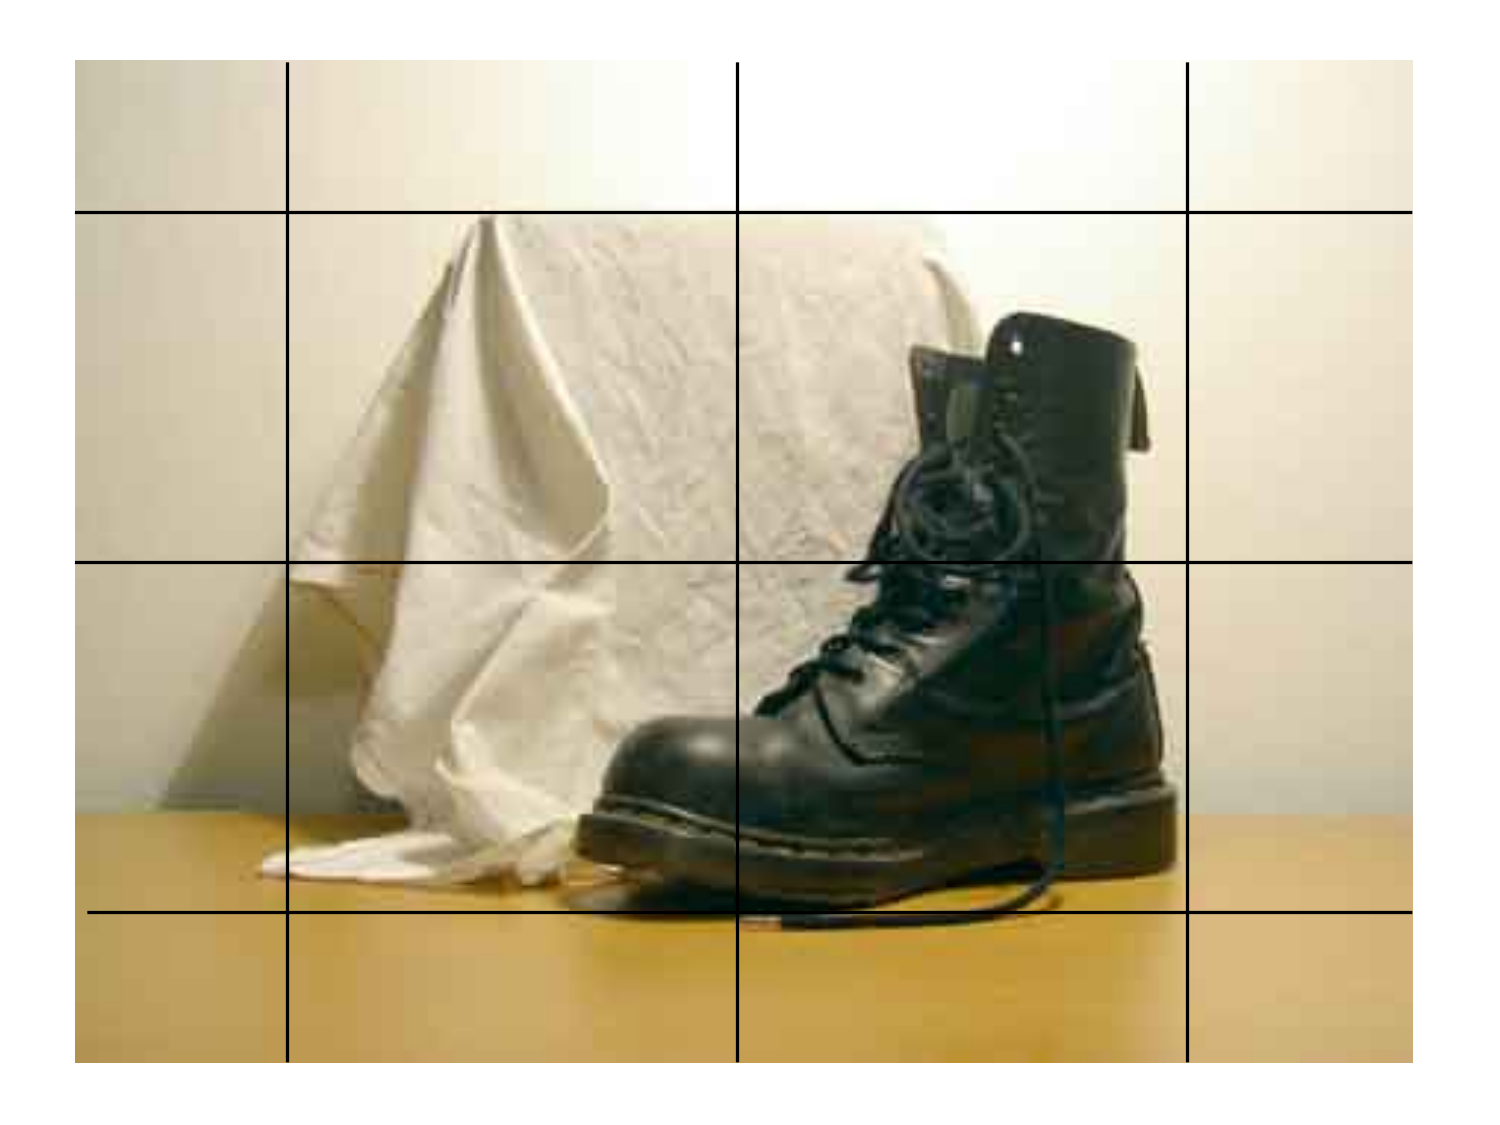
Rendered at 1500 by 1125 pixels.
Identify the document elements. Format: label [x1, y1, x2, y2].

text_box [74, 62, 1413, 1063]
